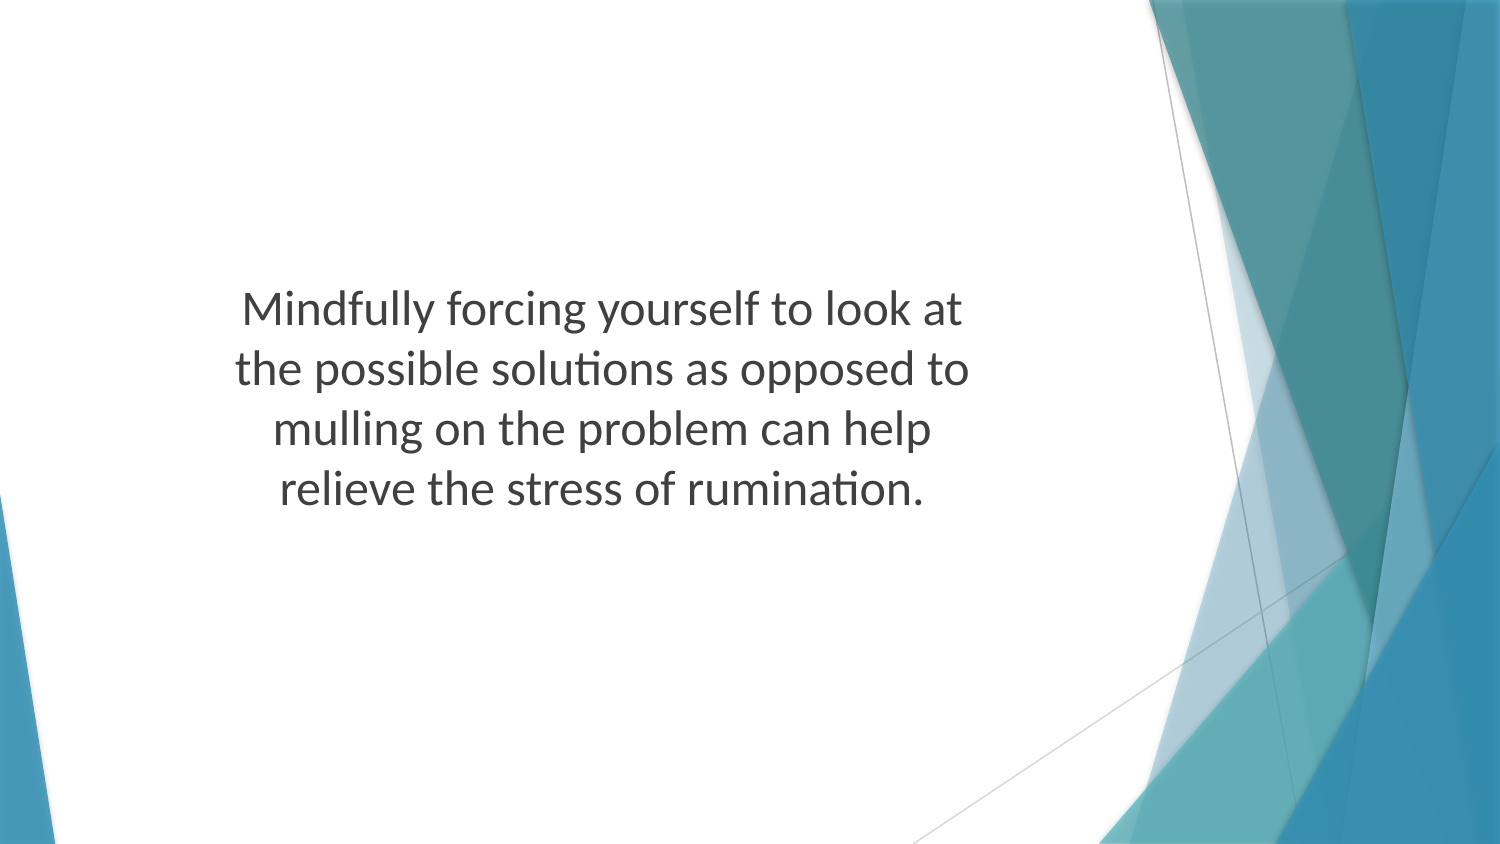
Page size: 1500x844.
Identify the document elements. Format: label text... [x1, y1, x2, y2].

list Mindfully forcing yourself to look at the possible solutions as opposed to mulling on the problem can help relieve the stress of rumination. [206, 268, 998, 564]
